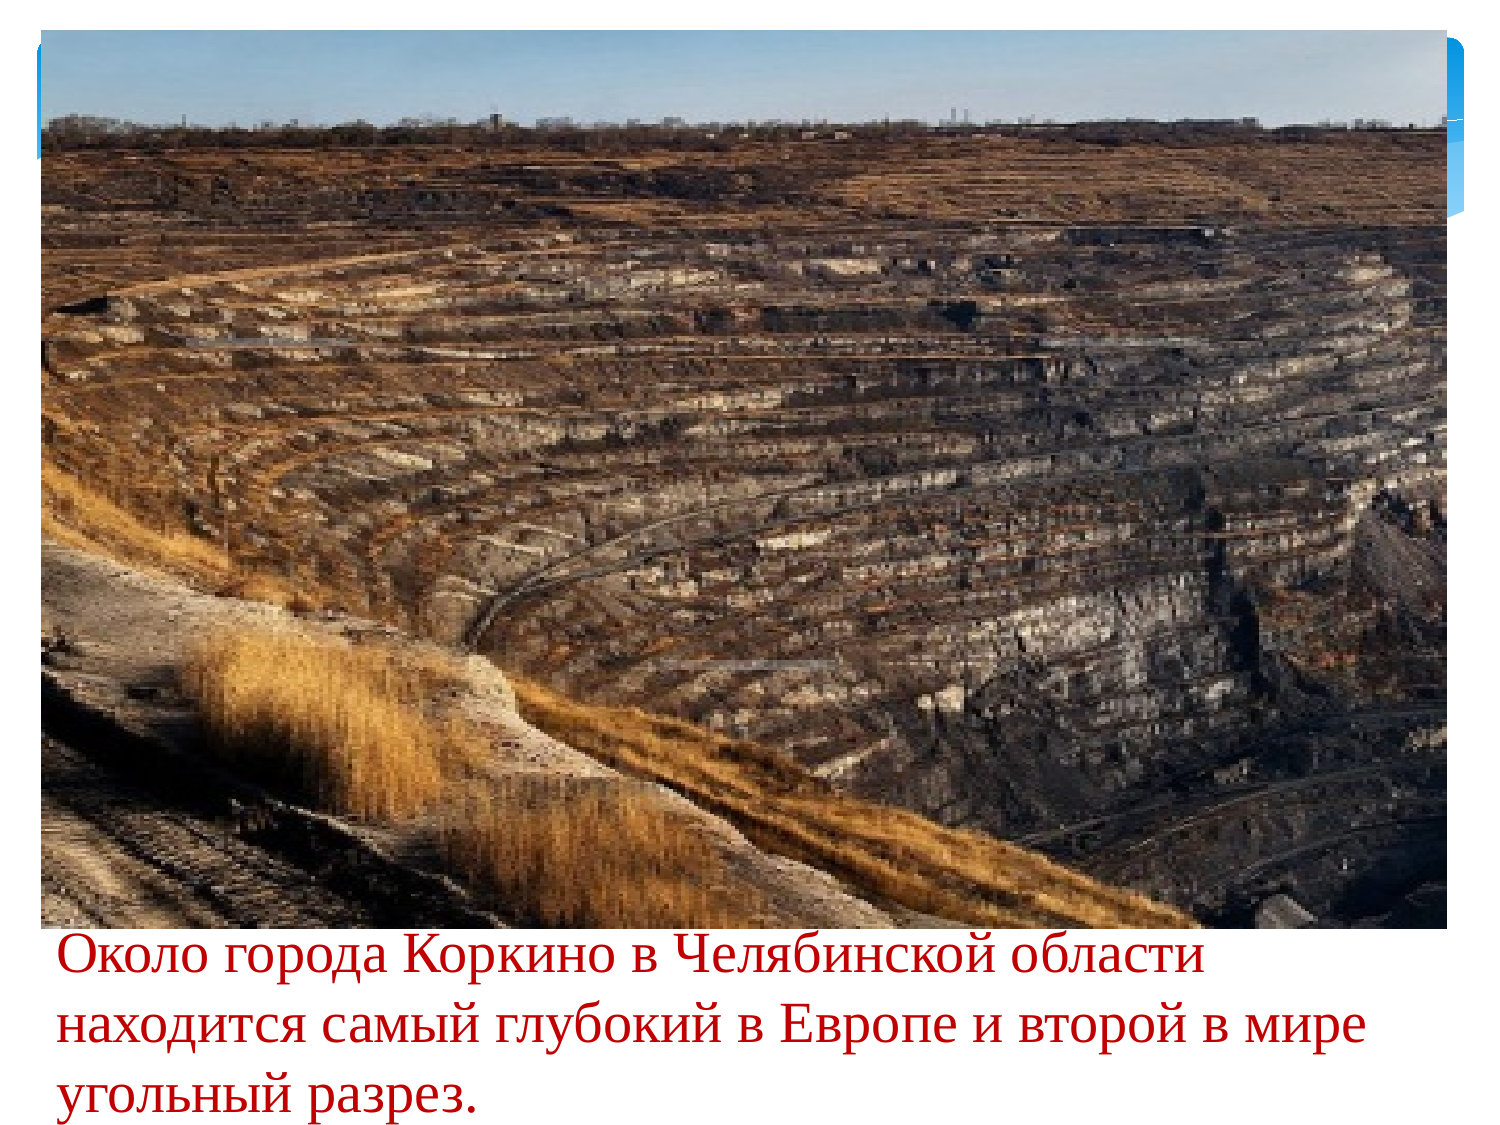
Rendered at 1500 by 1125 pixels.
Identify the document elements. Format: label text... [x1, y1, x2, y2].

text_box Около города Коркино в Челябинской области находится самый глубокий в Европе и второй в мире угольный разрез. [41, 938, 1447, 1125]
picture [41, 30, 1448, 929]
